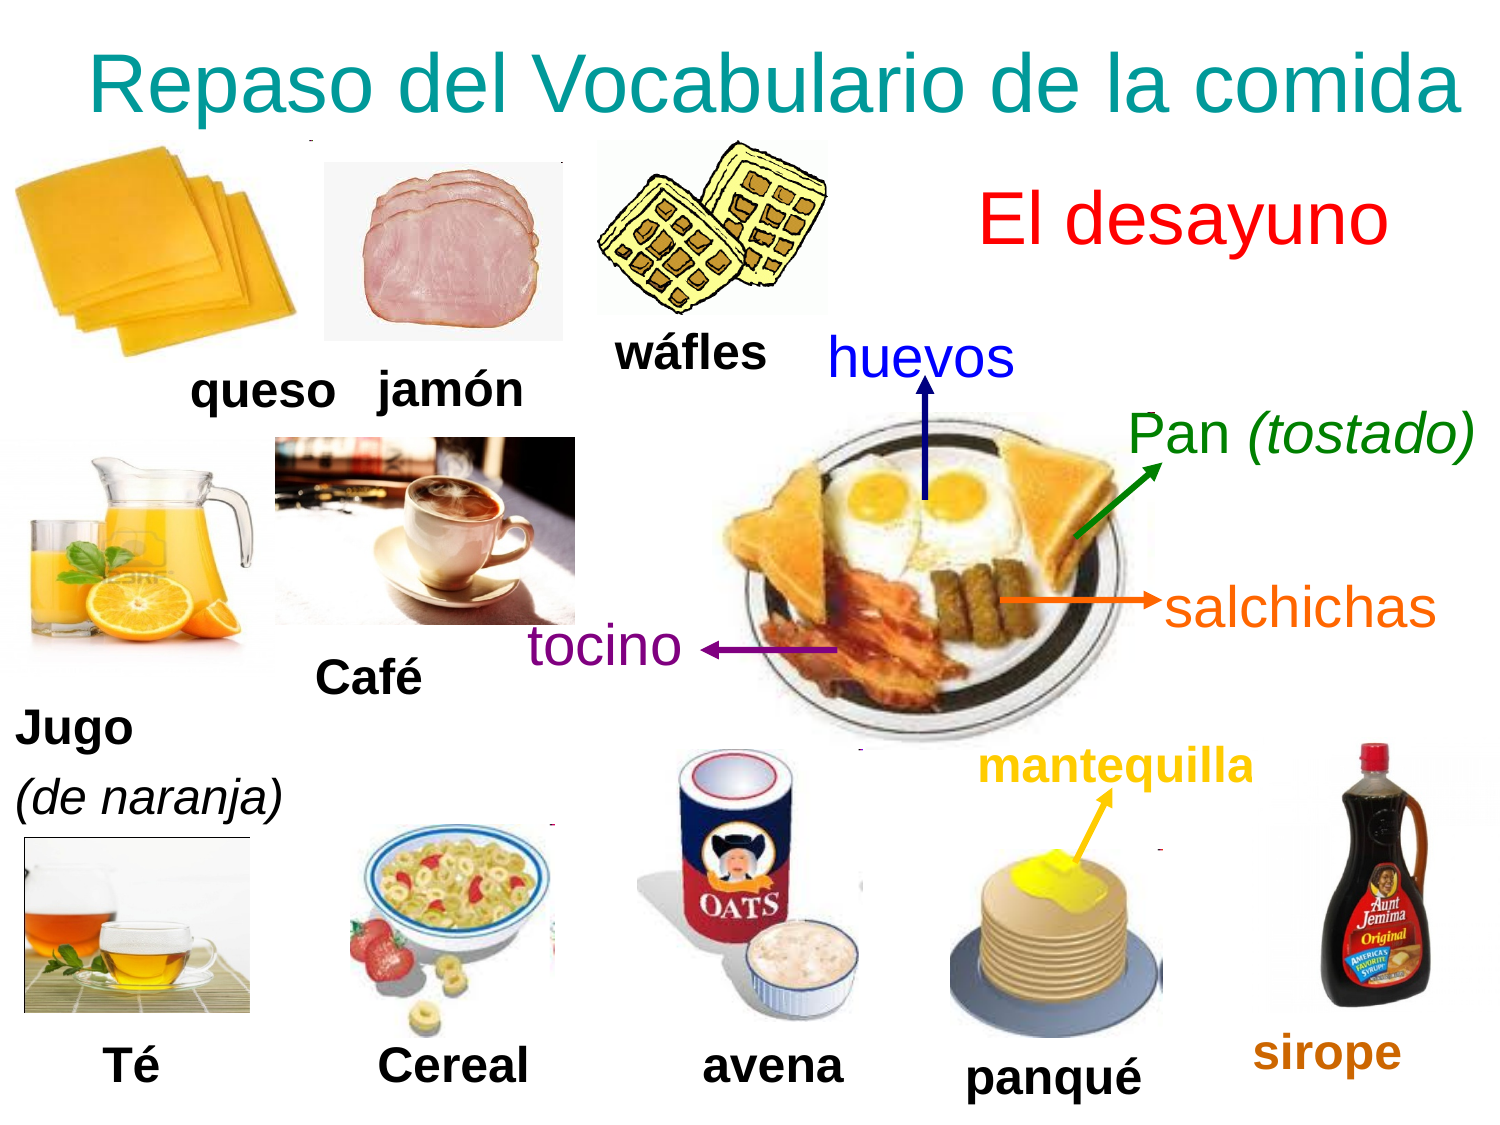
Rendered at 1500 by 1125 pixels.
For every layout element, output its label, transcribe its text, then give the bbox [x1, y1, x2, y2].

text_box sirope [1237, 1012, 1425, 1113]
text_box tocino [512, 599, 707, 701]
picture [24, 837, 251, 1013]
picture [0, 437, 576, 677]
text_box Cereal [362, 1024, 563, 1125]
picture [0, 140, 313, 363]
picture [349, 824, 555, 1038]
text_box jamón [362, 348, 563, 435]
picture [949, 849, 1163, 1038]
picture [1252, 737, 1500, 1013]
text_box Té [87, 1024, 188, 1125]
text_box El desayuno [962, 162, 1413, 263]
text_box salchichas [1158, 562, 1500, 663]
picture [597, 140, 828, 315]
picture [324, 162, 563, 341]
title Repaso del Vocabulario de la comida [62, 12, 1488, 146]
text_box wáfles [600, 324, 800, 413]
text_box Pan (tostado) [1112, 387, 1500, 488]
text_box Jugo (de naranja) [0, 687, 325, 825]
text_box panqué [949, 1045, 1163, 1125]
picture [637, 412, 1155, 1023]
text_box mantequilla [962, 724, 1350, 825]
text_box avena [687, 1024, 900, 1125]
text_box Café [299, 637, 450, 738]
text_box huevos [812, 312, 1050, 410]
text_box queso [174, 349, 362, 435]
